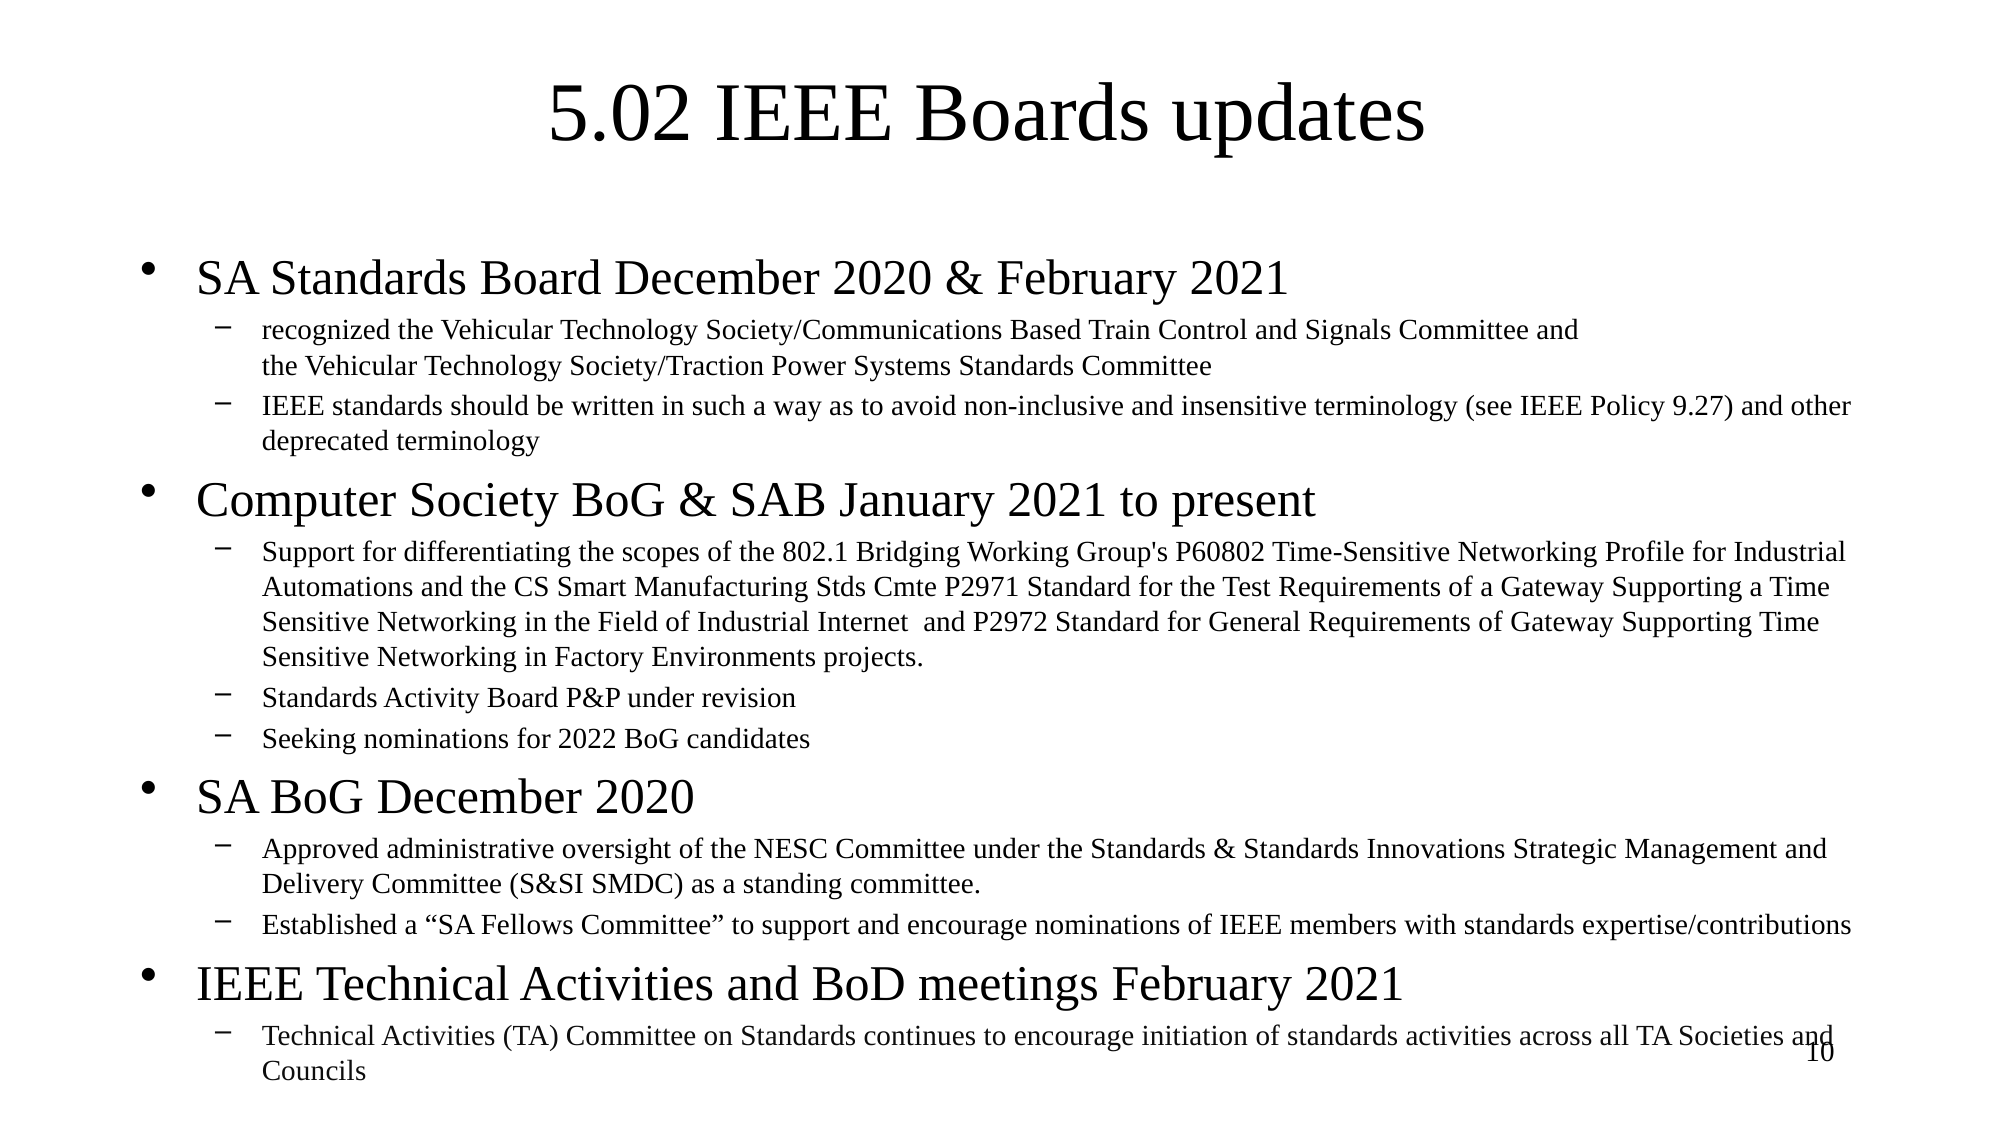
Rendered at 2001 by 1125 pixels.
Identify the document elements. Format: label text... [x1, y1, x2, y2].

list SA Standards Board December 2020 & February 2021 recognized the Vehicular Technology Society/Communications Based Train Control and Signals Committee and the Vehicular Technology Society/Traction Power Systems Standards Committee IEEE standards should be written in such a way as to avoid non-inclusive and insensitive terminology (see IEEE Policy 9.27) and other deprecated terminology Computer Society BoG & SAB January 2021 to present Support for differentiating the scopes of the 802.1 Bridging Working Group's P60802 Time-Sensitive Networking Profile for Industrial Automations and the CS Smart Manufacturing Stds Cmte P2971 Standard for the Test Requirements of a Gateway Supporting a Time Sensitive Networking in the Field of Industrial Internet and P2972 Standard for General Requirements of Gateway Supporting Time Sensitive Networking in Factory Environments projects. Standards Activity Board P&P under revision Seeking nominations for 2022 BoG candidates SA BoG December 2020 Approved administrative oversight of the NESC Committee under the Standards & Standards Innovations Strategic Management and Delivery Committee (S&SI SMDC) as a standing committee. Established a “SA Fellows Committee” to support and encourage nominations of IEEE members with standards expertise/contributions IEEE Technical Activities and BoD meetings February 2021 Technical Activities (TA) Committee on Standards continues to encourage initiation of standards activities across all TA Societies and Councils [124, 237, 1888, 913]
text_box 5.02 IEEE Boards updates [349, 50, 1625, 238]
slide_number 10 [1433, 1024, 1851, 1101]
